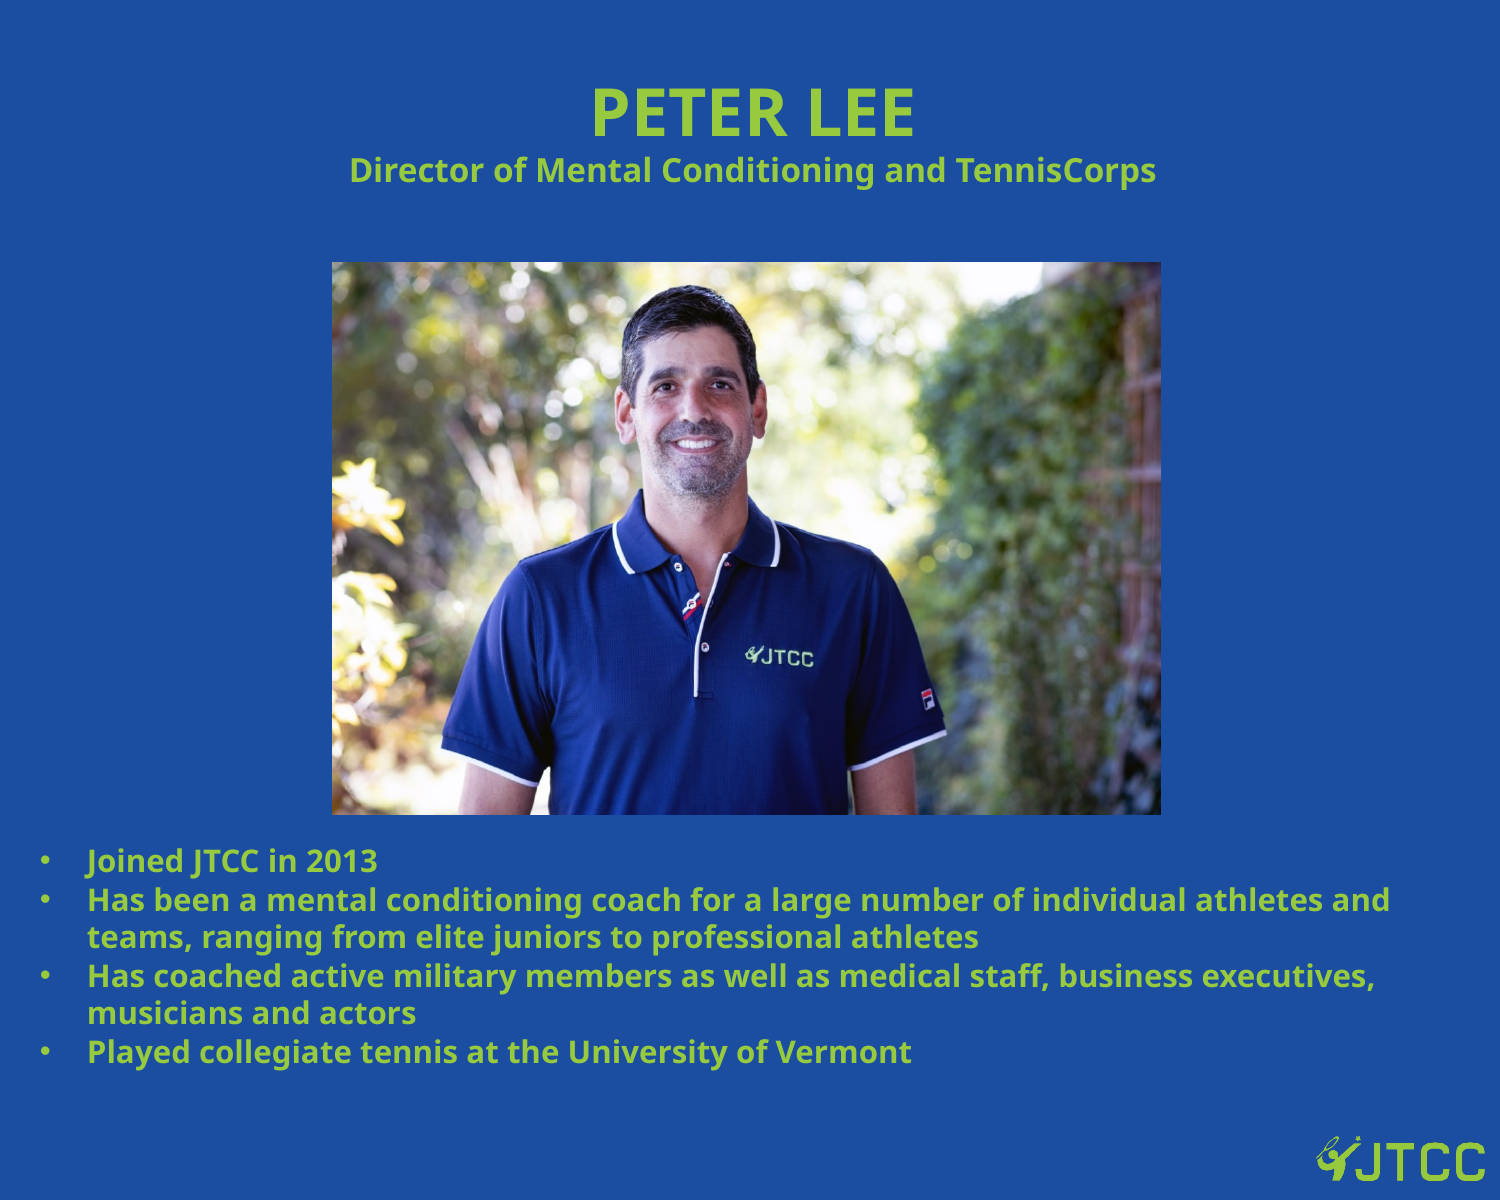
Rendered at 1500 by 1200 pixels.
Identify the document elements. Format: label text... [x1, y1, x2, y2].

text_box Joined JTCC in 2013 Has been a mental conditioning coach for a large number of individual athletes and teams, ranging from elite juniors to professional athletes Has coached active military members as well as medical staff, business executives, musicians and actors Played collegiate tennis at the University of Vermont [24, 833, 1462, 1077]
picture [331, 262, 1161, 815]
picture [1306, 1132, 1494, 1200]
title PETER LEE Director of Mental Conditioning and TennisCorps [50, 0, 1457, 199]
